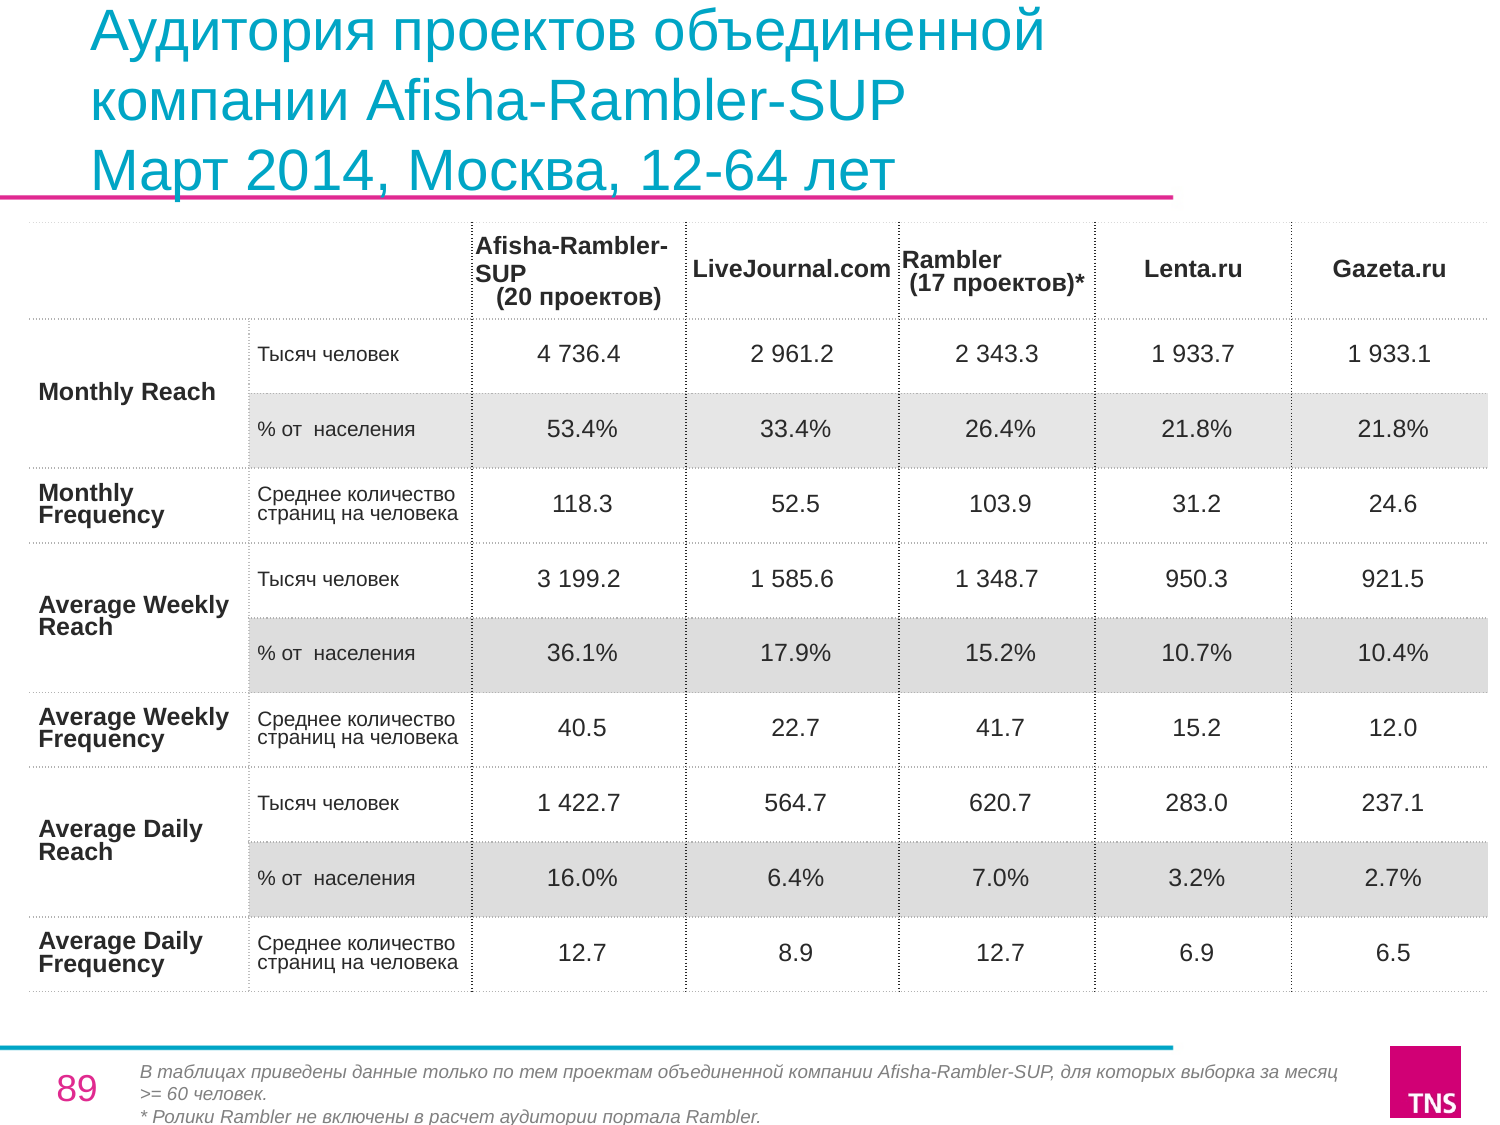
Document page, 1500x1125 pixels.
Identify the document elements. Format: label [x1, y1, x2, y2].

table_header [29, 223, 1488, 319]
slide_number [40, 1055, 125, 1125]
text_box [125, 1052, 1377, 1125]
picture [0, 0, 1500, 1125]
table_cell [29, 319, 1488, 992]
title [74, 8, 1476, 187]
